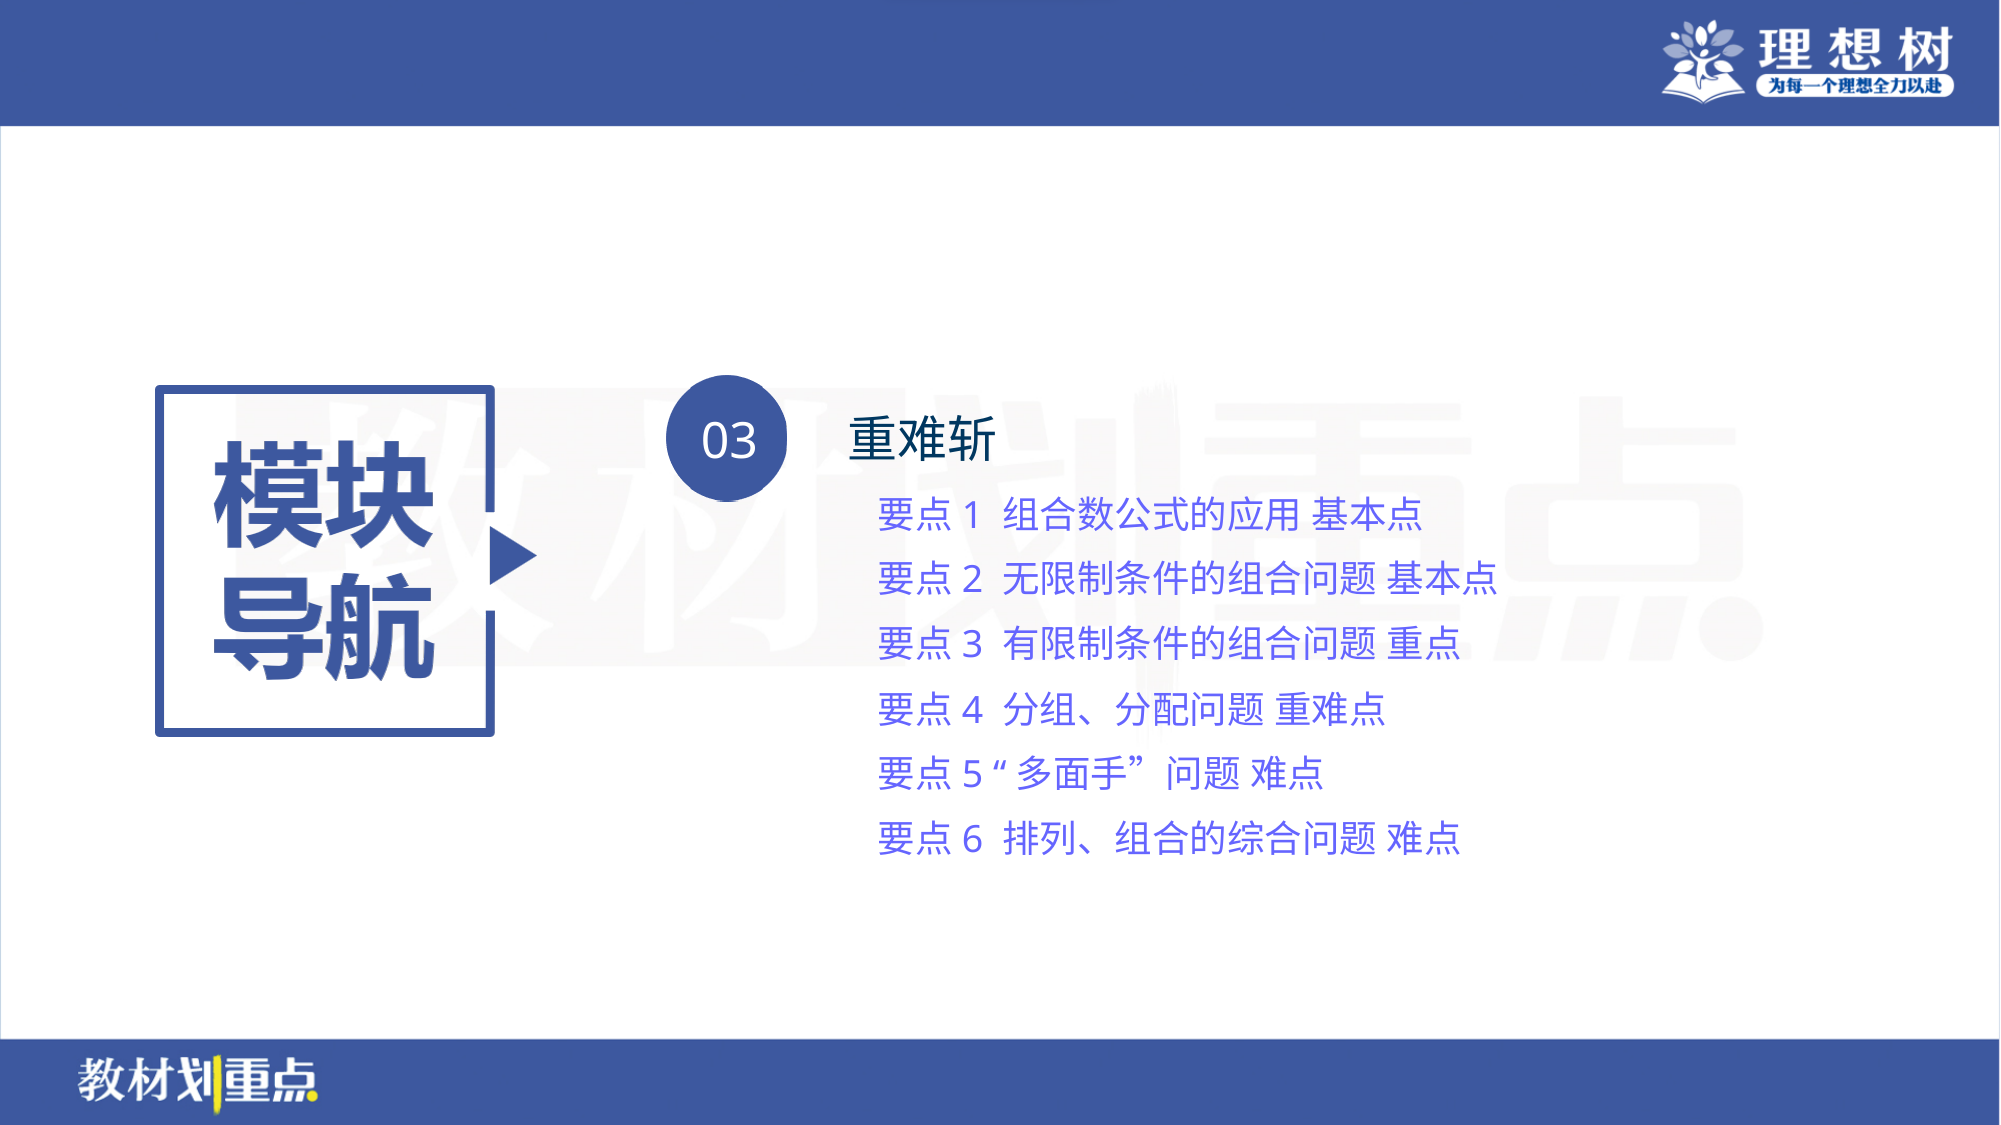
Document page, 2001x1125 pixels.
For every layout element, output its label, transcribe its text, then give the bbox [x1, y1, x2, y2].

text_box 重难斩 [819, 399, 1027, 475]
text_box 要点6 排列、组合的综合问题 难点 [877, 807, 2000, 866]
text_box 03 [787, 375, 793, 502]
text_box 要点2 无限制条件的组合问题 基本点 [877, 547, 2000, 607]
text_box 要点1 组合数公式的应用 基本点 [877, 483, 2000, 542]
text_box 要点3 有限制条件的组合问题 重点 [877, 612, 2000, 671]
text_box 要点4 分组、分配问题 重难点 [877, 678, 2000, 737]
text_box 要点5 “多面手”问题 难点 [877, 742, 2000, 802]
picture [0, 0, 2000, 1125]
